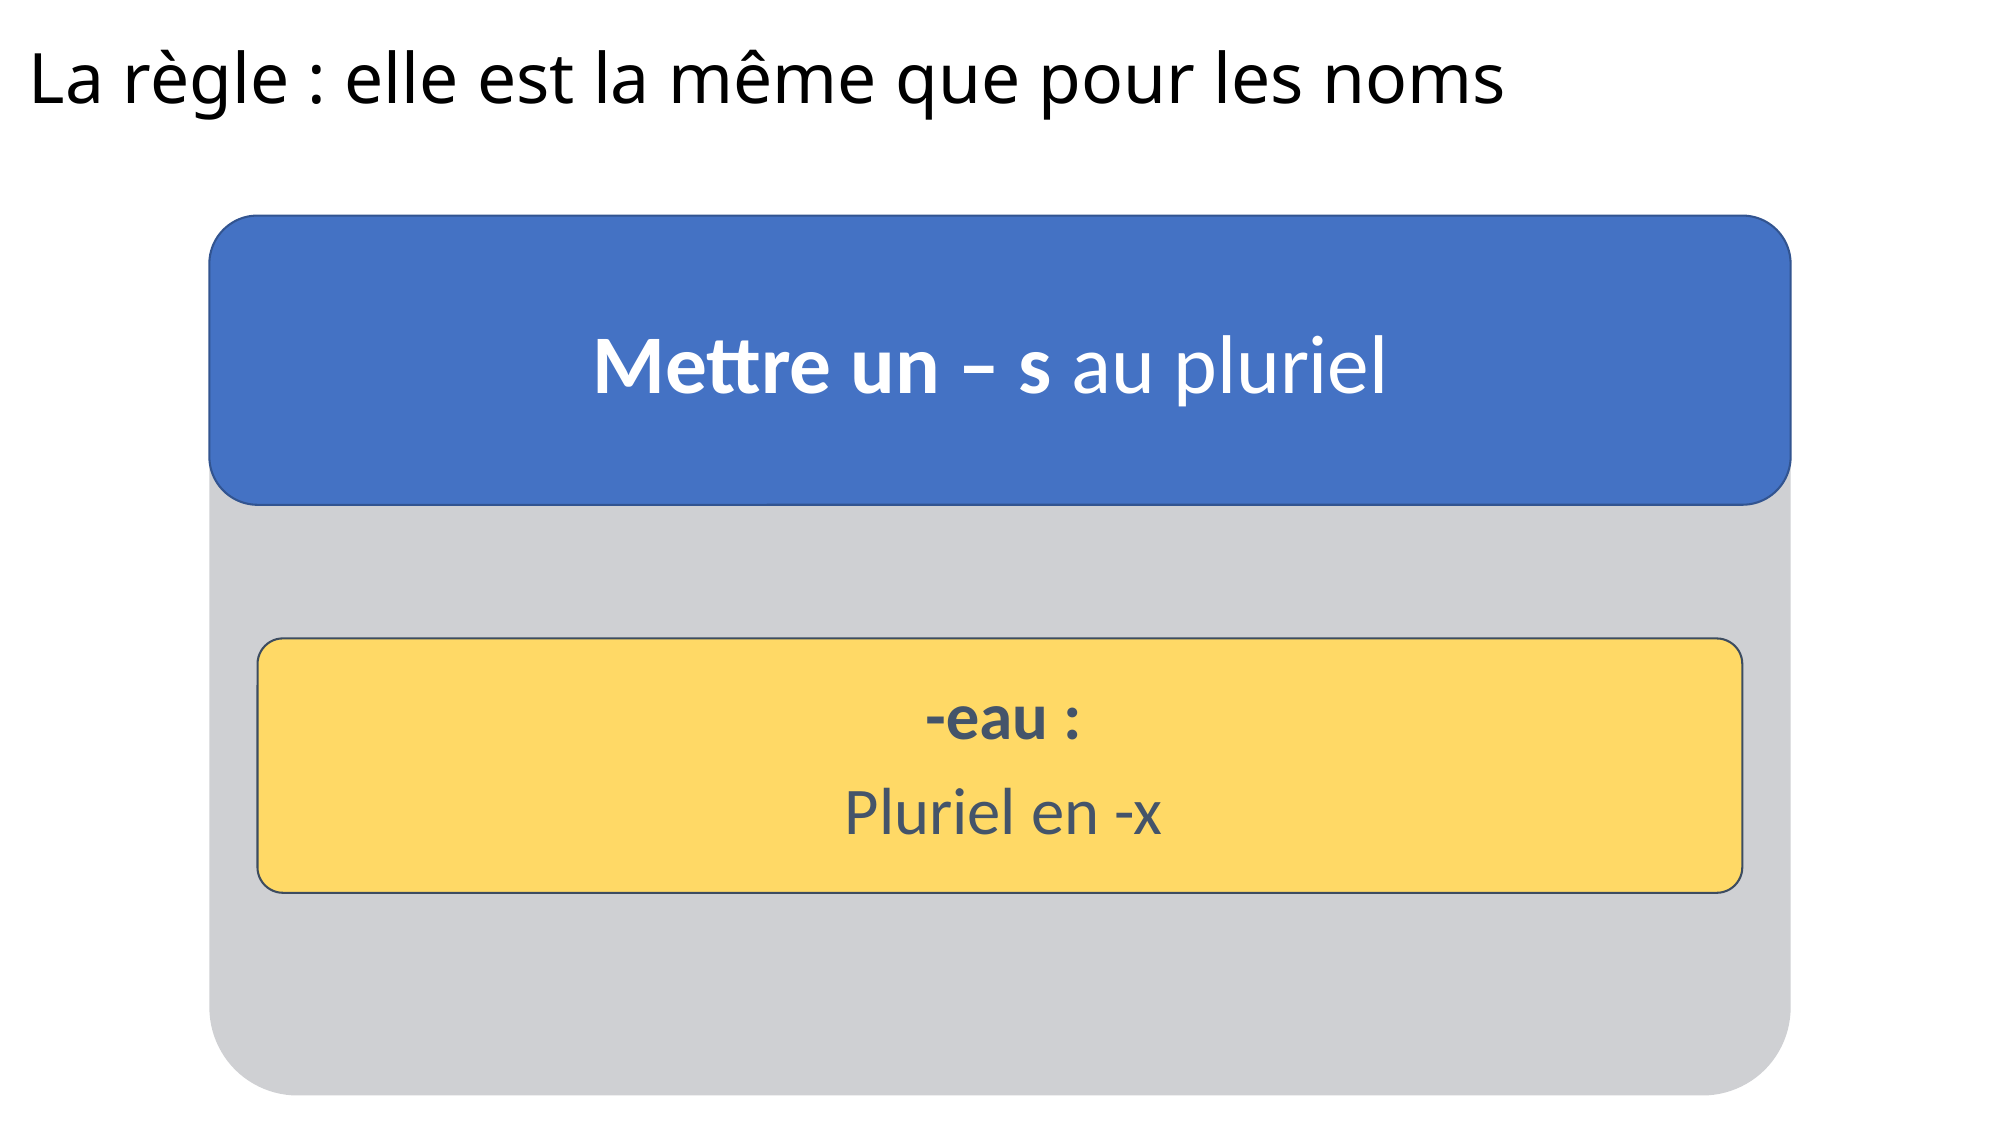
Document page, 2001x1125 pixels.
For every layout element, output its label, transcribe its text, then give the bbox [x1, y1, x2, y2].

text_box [209, 215, 1791, 1096]
text_box La règle : elle est la même que pour les noms [13, 15, 1739, 148]
